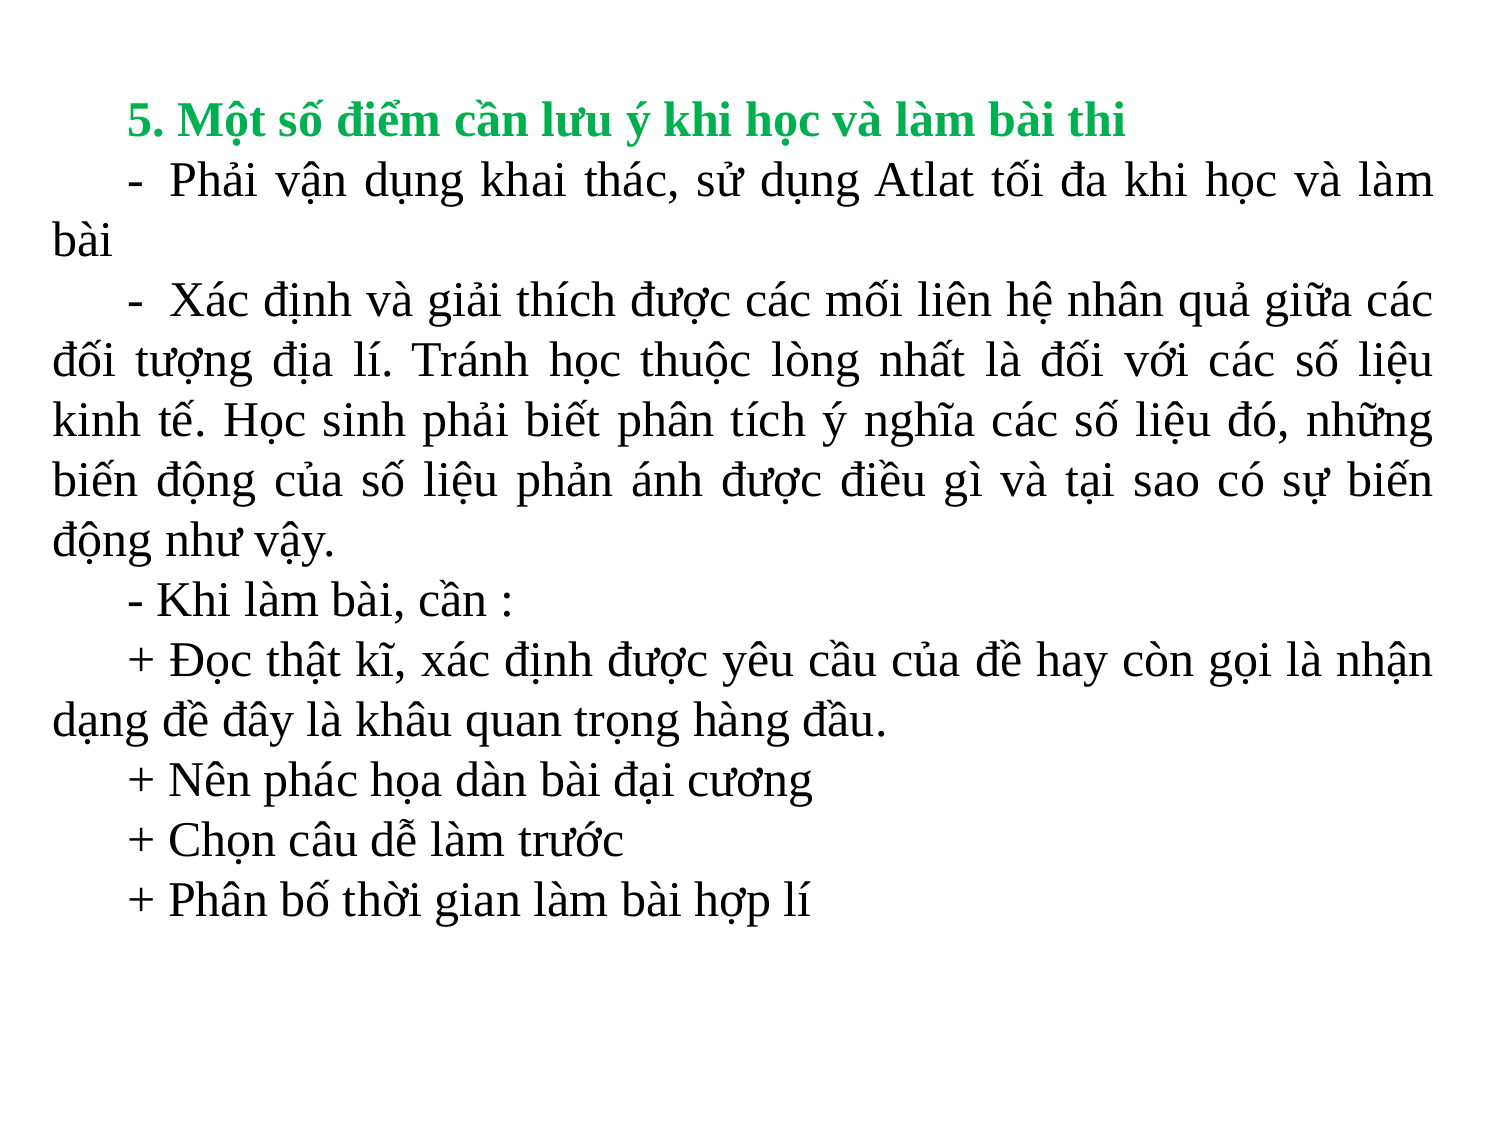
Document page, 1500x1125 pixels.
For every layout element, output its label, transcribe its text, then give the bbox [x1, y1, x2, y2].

text_box 5. Một số điểm cần lưu ý khi học và làm bài thi - Phải vận dụng khai thác, sử dụng Atlat tối đa khi học và làm bài - Xác định và giải thích được các mối liên hệ nhân quả giữa các đối tượng địa lí. Tránh học thuộc lòng nhất là đối với các số liệu kinh tế. Học sinh phải biết phân tích ý nghĩa các số liệu đó, những biến động của số liệu phản ánh được điều gì và tại sao có sự biến động như vậy. - Khi làm bài, cần : + Đọc thật kĩ, xác định được yêu cầu của đề hay còn gọi là nhận dạng đề đây là khâu quan trọng hàng đầu. + Nên phác họa dàn bài đại cương + Chọn câu dễ làm trước + Phân bố thời gian làm bài hợp lí [37, 79, 1450, 935]
